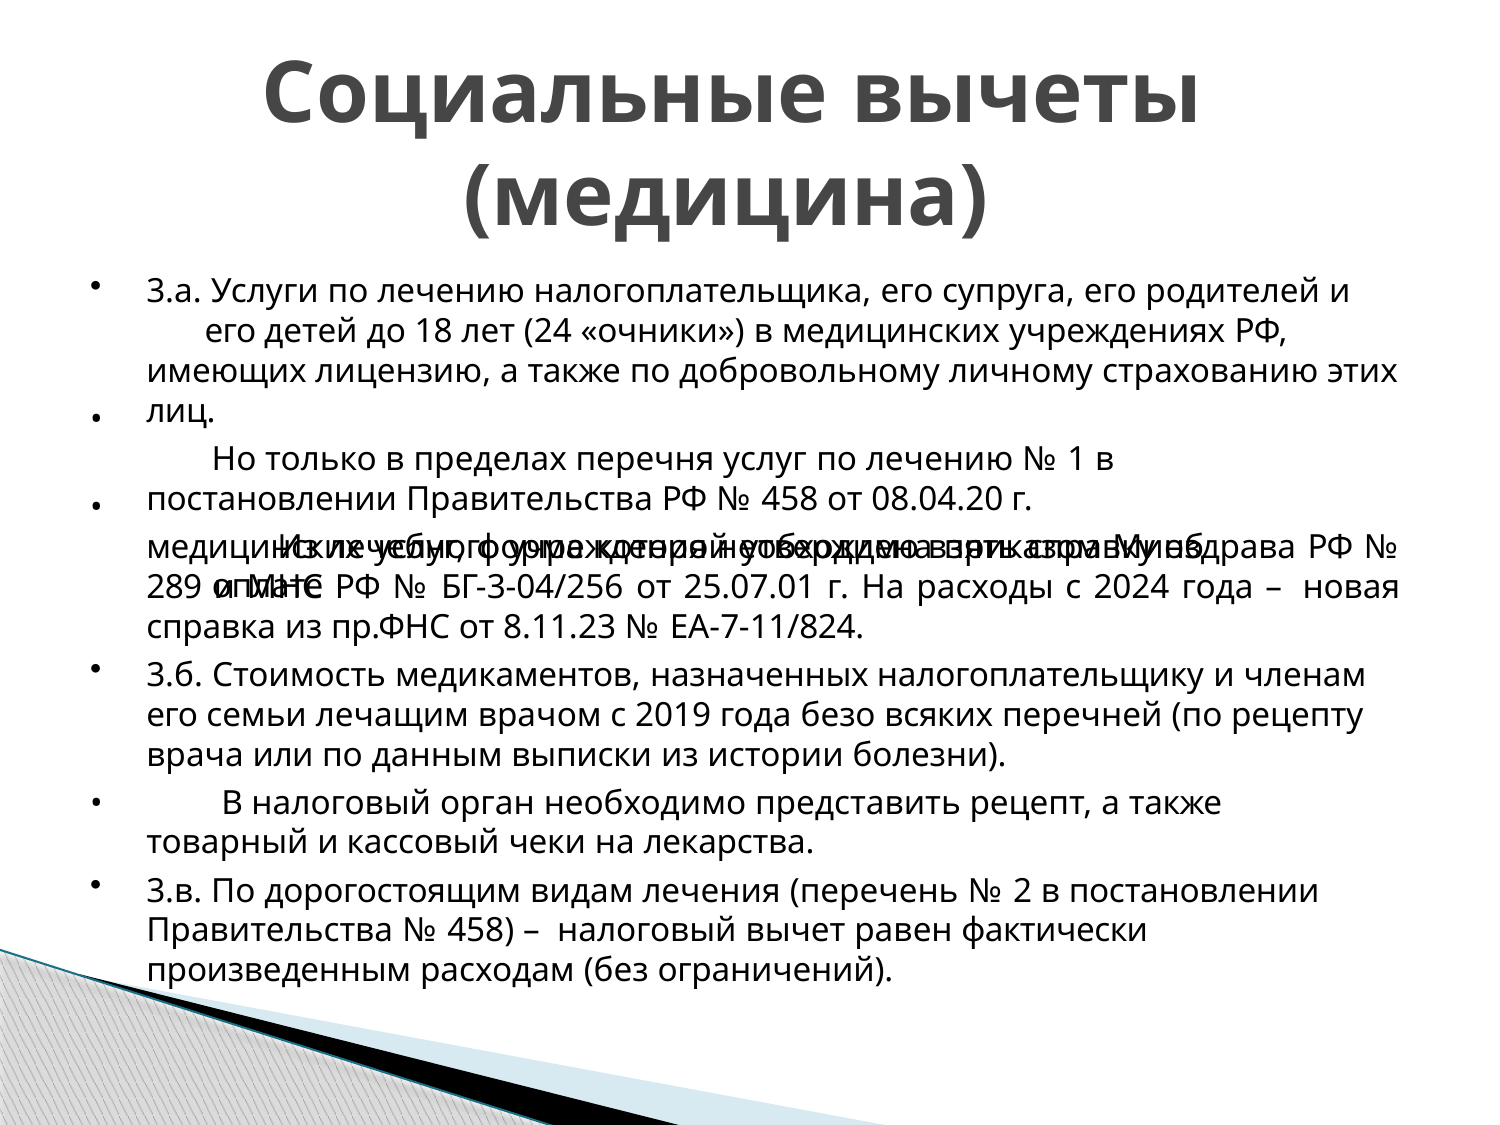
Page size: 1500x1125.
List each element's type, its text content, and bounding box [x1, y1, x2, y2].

text_box 3.а. Услуги по лечению налогоплательщика, его супруга, его родителей и его детей до 18 лет (24 «очники») в медицинских учреждениях РФ, имеющих лицензию, а также по добровольному личному страхованию этих лиц. Но только в пределах перечня услуг по лечению № 1 в постановлении Правительства РФ № 458 от 08.04.20 г. Из лечебного учреждения необходимо взять справку об оплате [87, 267, 1402, 523]
title Социальные вычеты (медицина) [75, 35, 1425, 243]
text_box медицинских услуг, форма которой утверждена приказом Минздрава РФ № 289 и МНС РФ № БГ-3-04/256 от 25.07.01 г. На расходы с 2024 года – новая справка из пр.ФНС от 8.11.23 № ЕА-7-11/824. 3.б. Стоимость медикаментов, назначенных налогоплательщику и членам его семьи лечащим врачом с 2019 года безо всяких перечней (по рецепту врача или по данным выписки из истории болезни). В налоговый орган необходимо представить рецепт, а также товарный и кассовый чеки на лекарства. 3.в. По дорогостоящим видам лечения (перечень № 2 в постановлении Правительства № 458) – налоговый вычет равен фактически произведенным расходам (без ограничений). [87, 523, 1411, 989]
